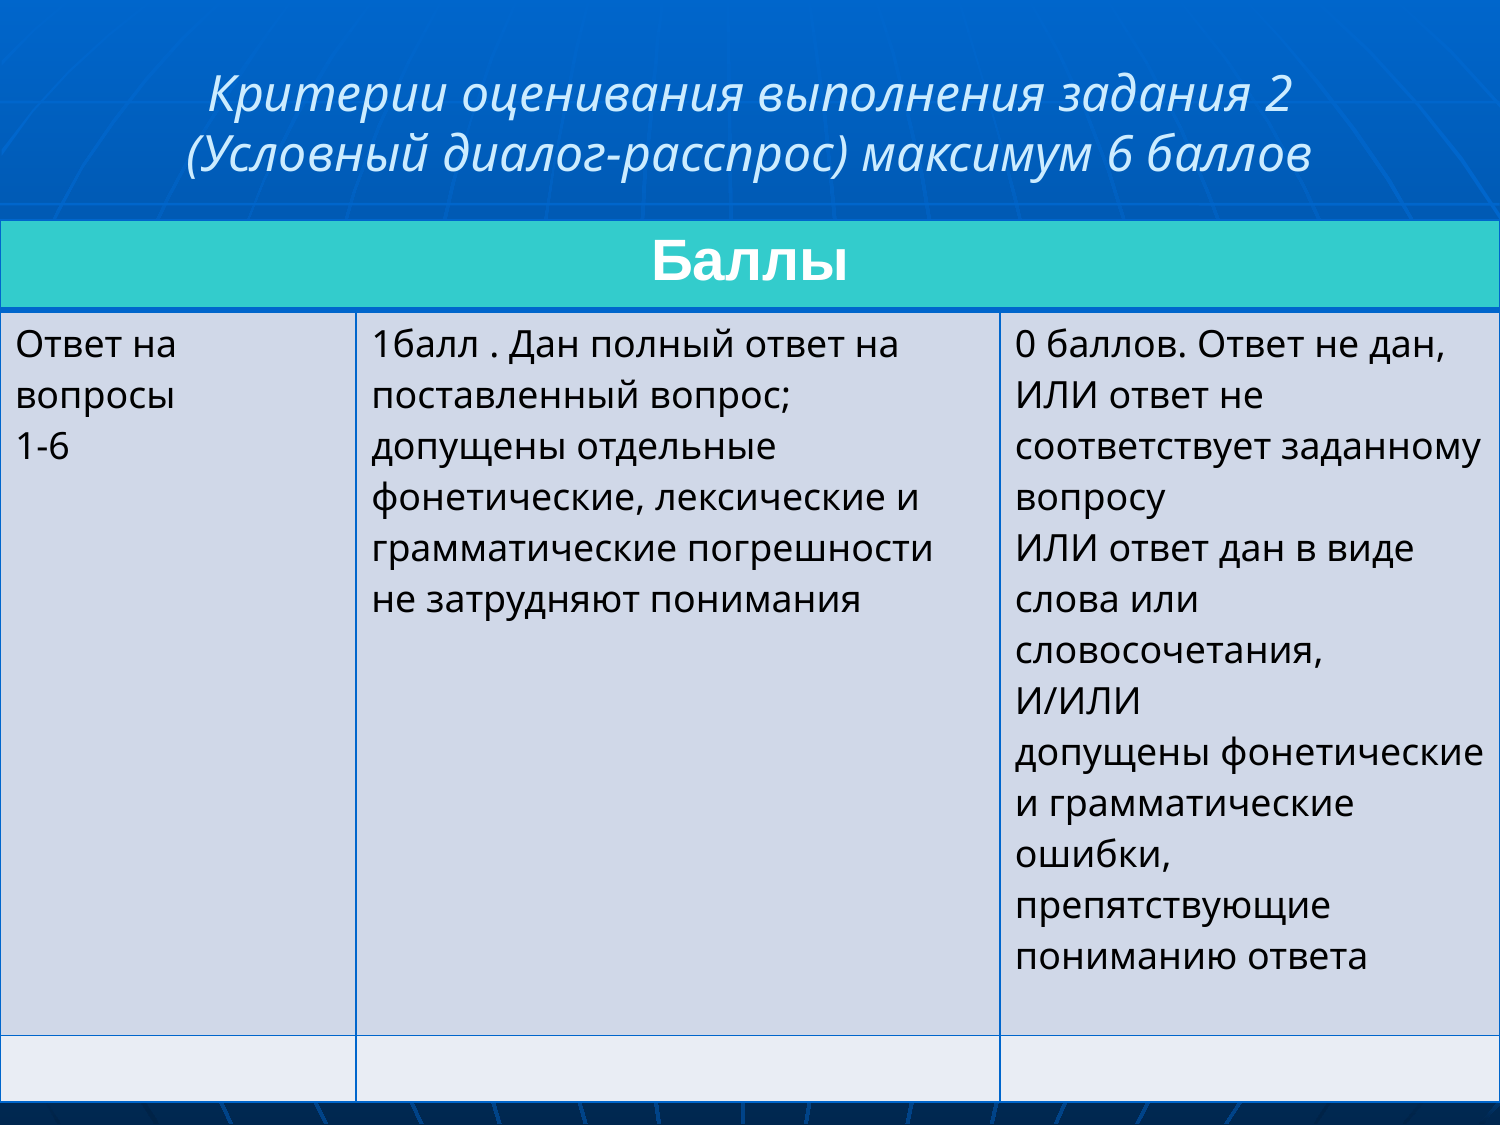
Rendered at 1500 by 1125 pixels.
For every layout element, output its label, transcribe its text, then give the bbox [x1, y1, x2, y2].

table_cell 1балл . Дан полный ответ на поставленный вопрос; допущены отдельные фонетические, лексические и грамматические погрешности не затрудняют понимания [357, 313, 999, 1035]
table_cell [357, 1036, 999, 1101]
table_cell Ответ на вопросы 1-6 [1, 313, 355, 1035]
title Критерии оценивания выполнения задания 2 (Условный диалог-расспрос) максимум 6 баллов [74, 45, 1426, 197]
table_cell [1001, 1036, 1499, 1101]
table_header Баллы [1, 221, 1499, 307]
table_cell 0 баллов. Ответ не дан, ИЛИ ответ не соответствует заданному вопросу ИЛИ ответ дан в виде слова или словосочетания, И/ИЛИ допущены фонетические и грамматические ошибки, препятствующие пониманию ответа [1001, 313, 1499, 1035]
table_cell [1, 1036, 355, 1101]
